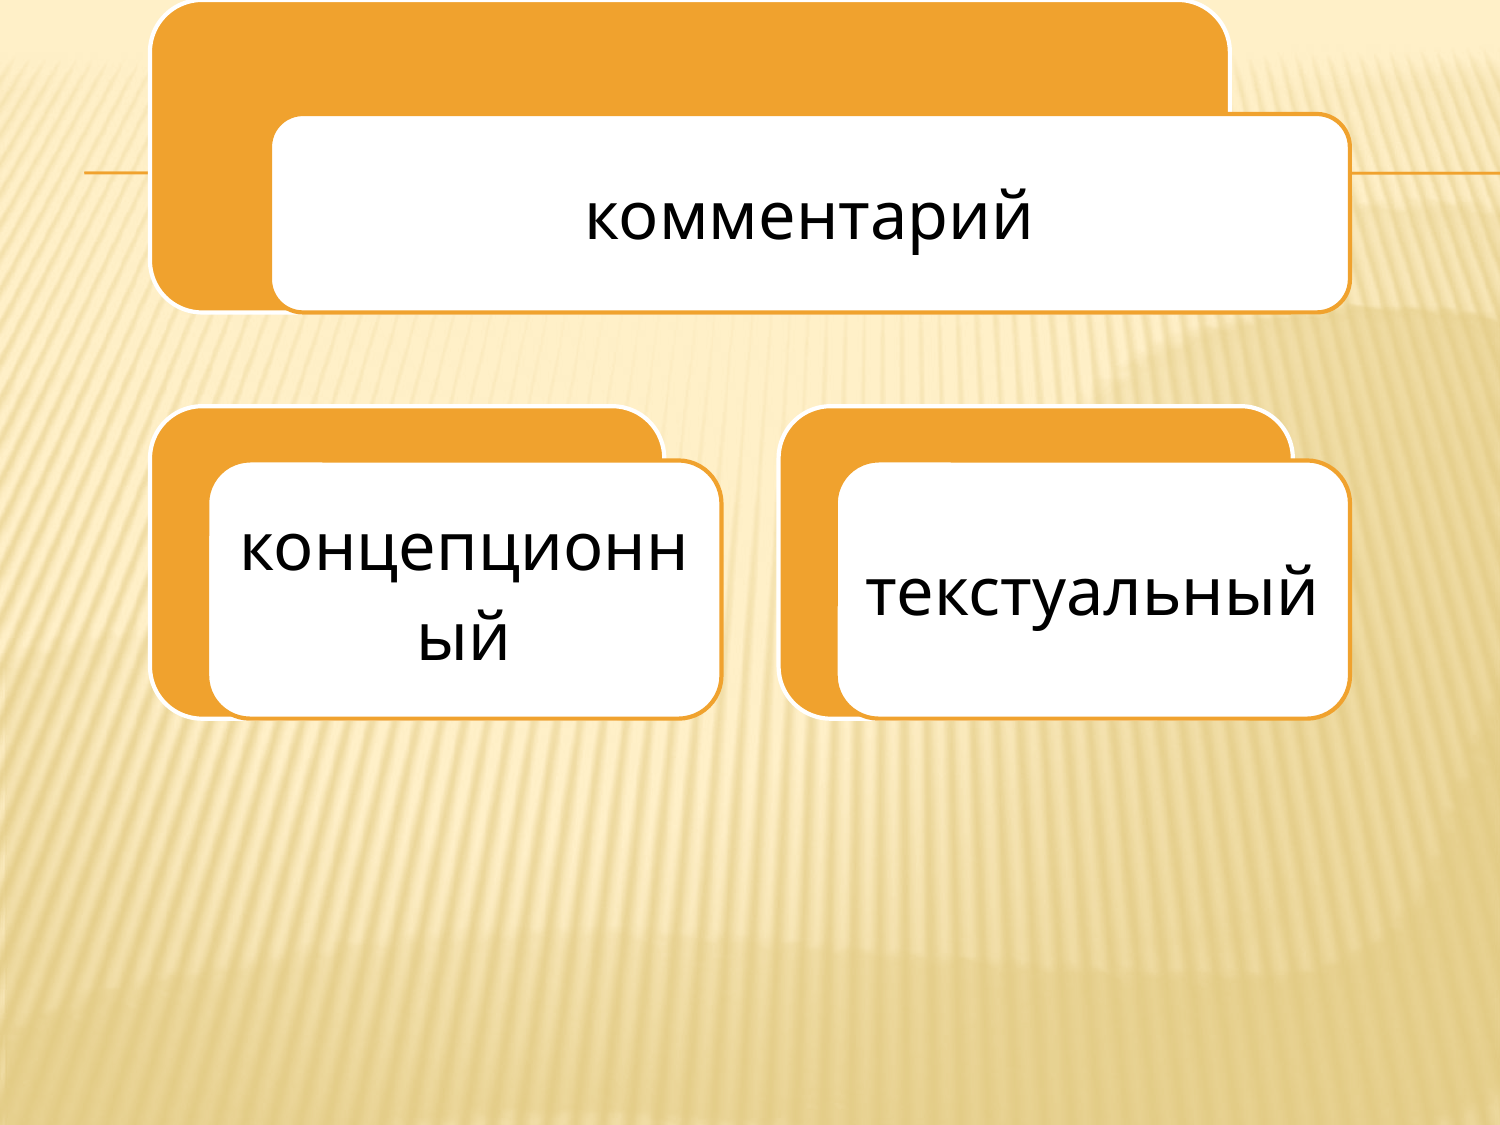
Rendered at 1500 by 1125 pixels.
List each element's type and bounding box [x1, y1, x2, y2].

list [0, 0, 1500, 1125]
